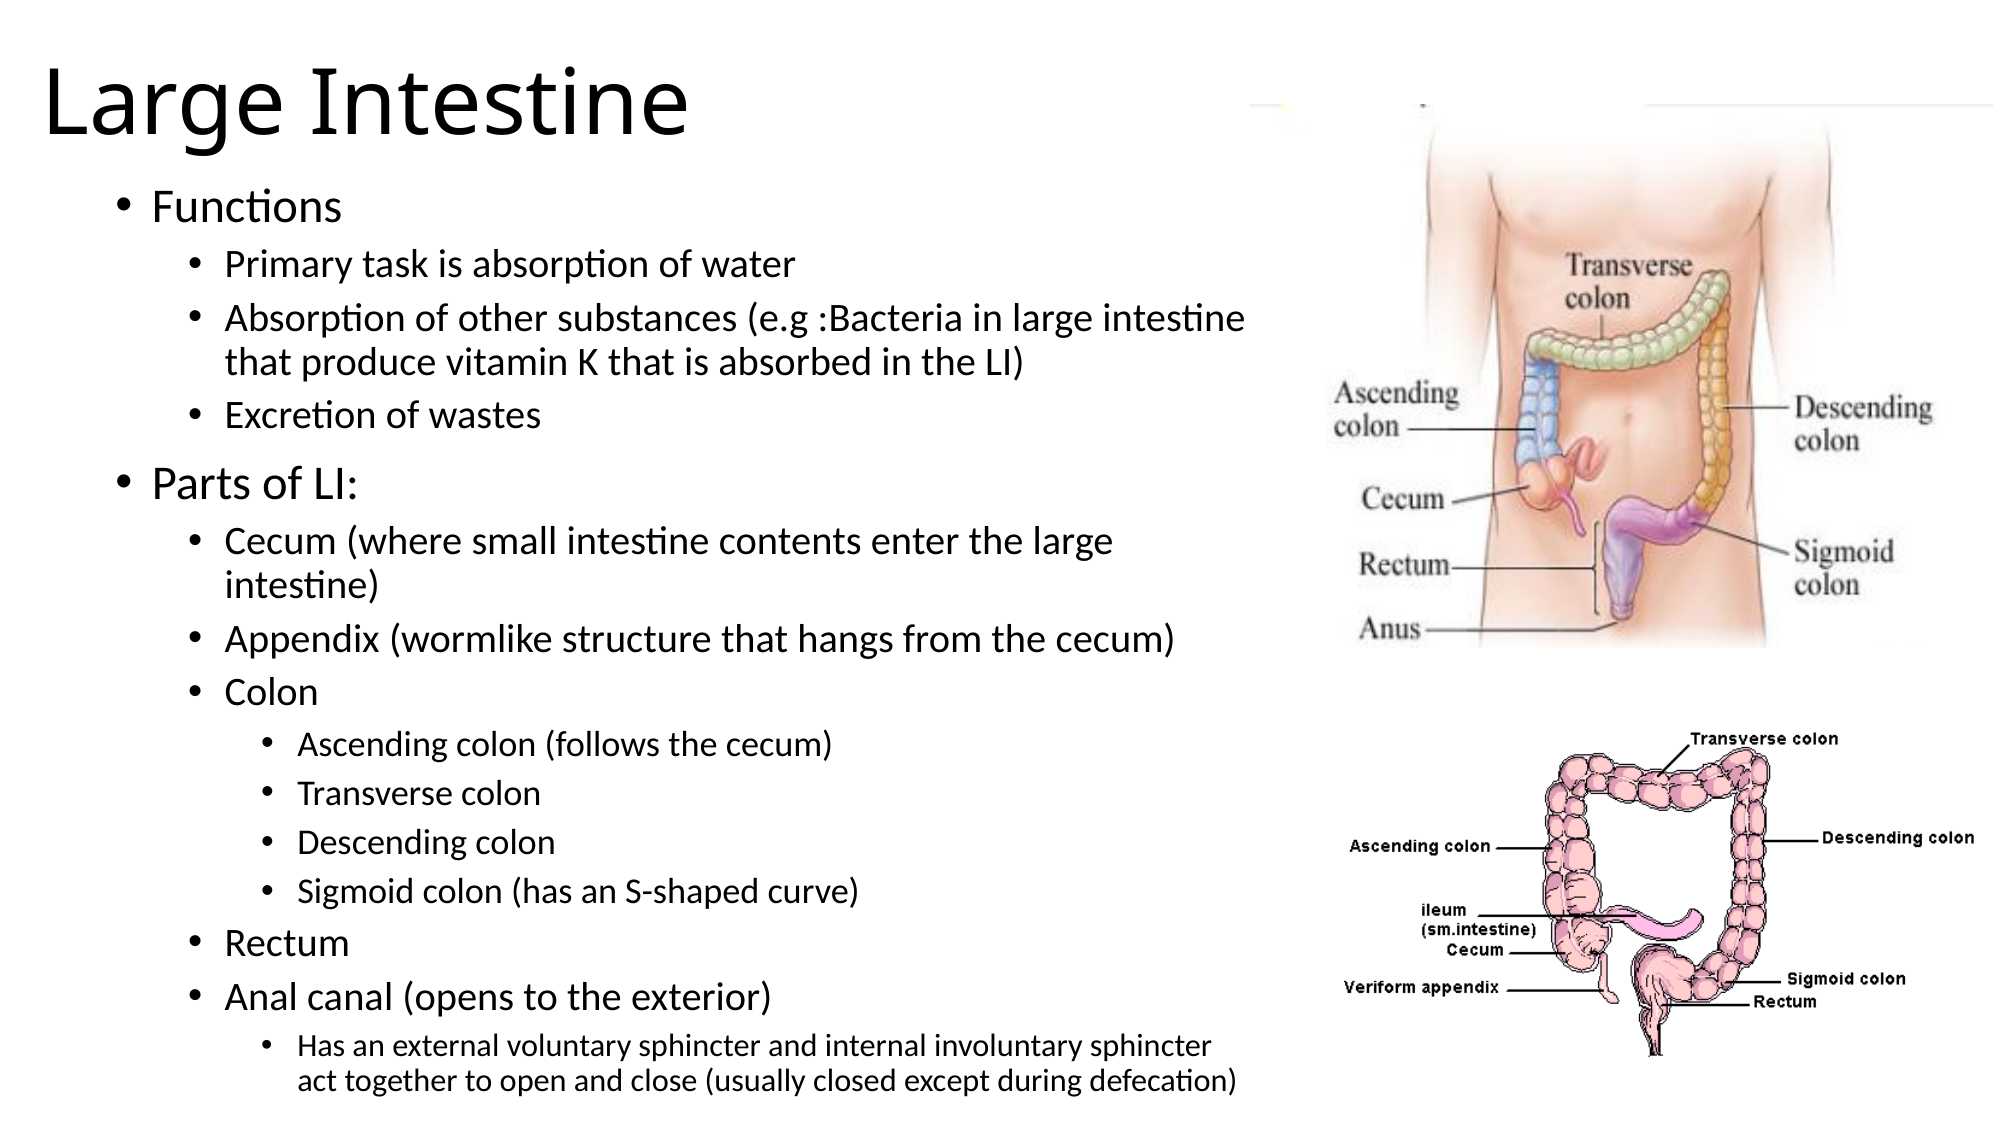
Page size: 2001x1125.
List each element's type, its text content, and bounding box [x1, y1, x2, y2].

picture [1344, 729, 1975, 1057]
title Large Intestine [26, 0, 1752, 214]
list Functions Primary task is absorption of water Absorption of other substances (e.g :Bacteria in large intestine that produce vitamin K that is absorbed in the LI) Excretion of wastes Parts of LI: Cecum (where small intestine contents enter the large intestine) Appendix (wormlike structure that hangs from the cecum) Colon Ascending colon (follows the cecum) Transverse colon Descending colon Sigmoid colon (has an S-shaped curve) Rectum Anal canal (opens to the exterior) Has an external voluntary sphincter and internal involuntary sphincter act together to open and close (usually closed except during defecation) [100, 172, 1271, 1125]
picture [1248, 104, 1993, 648]
